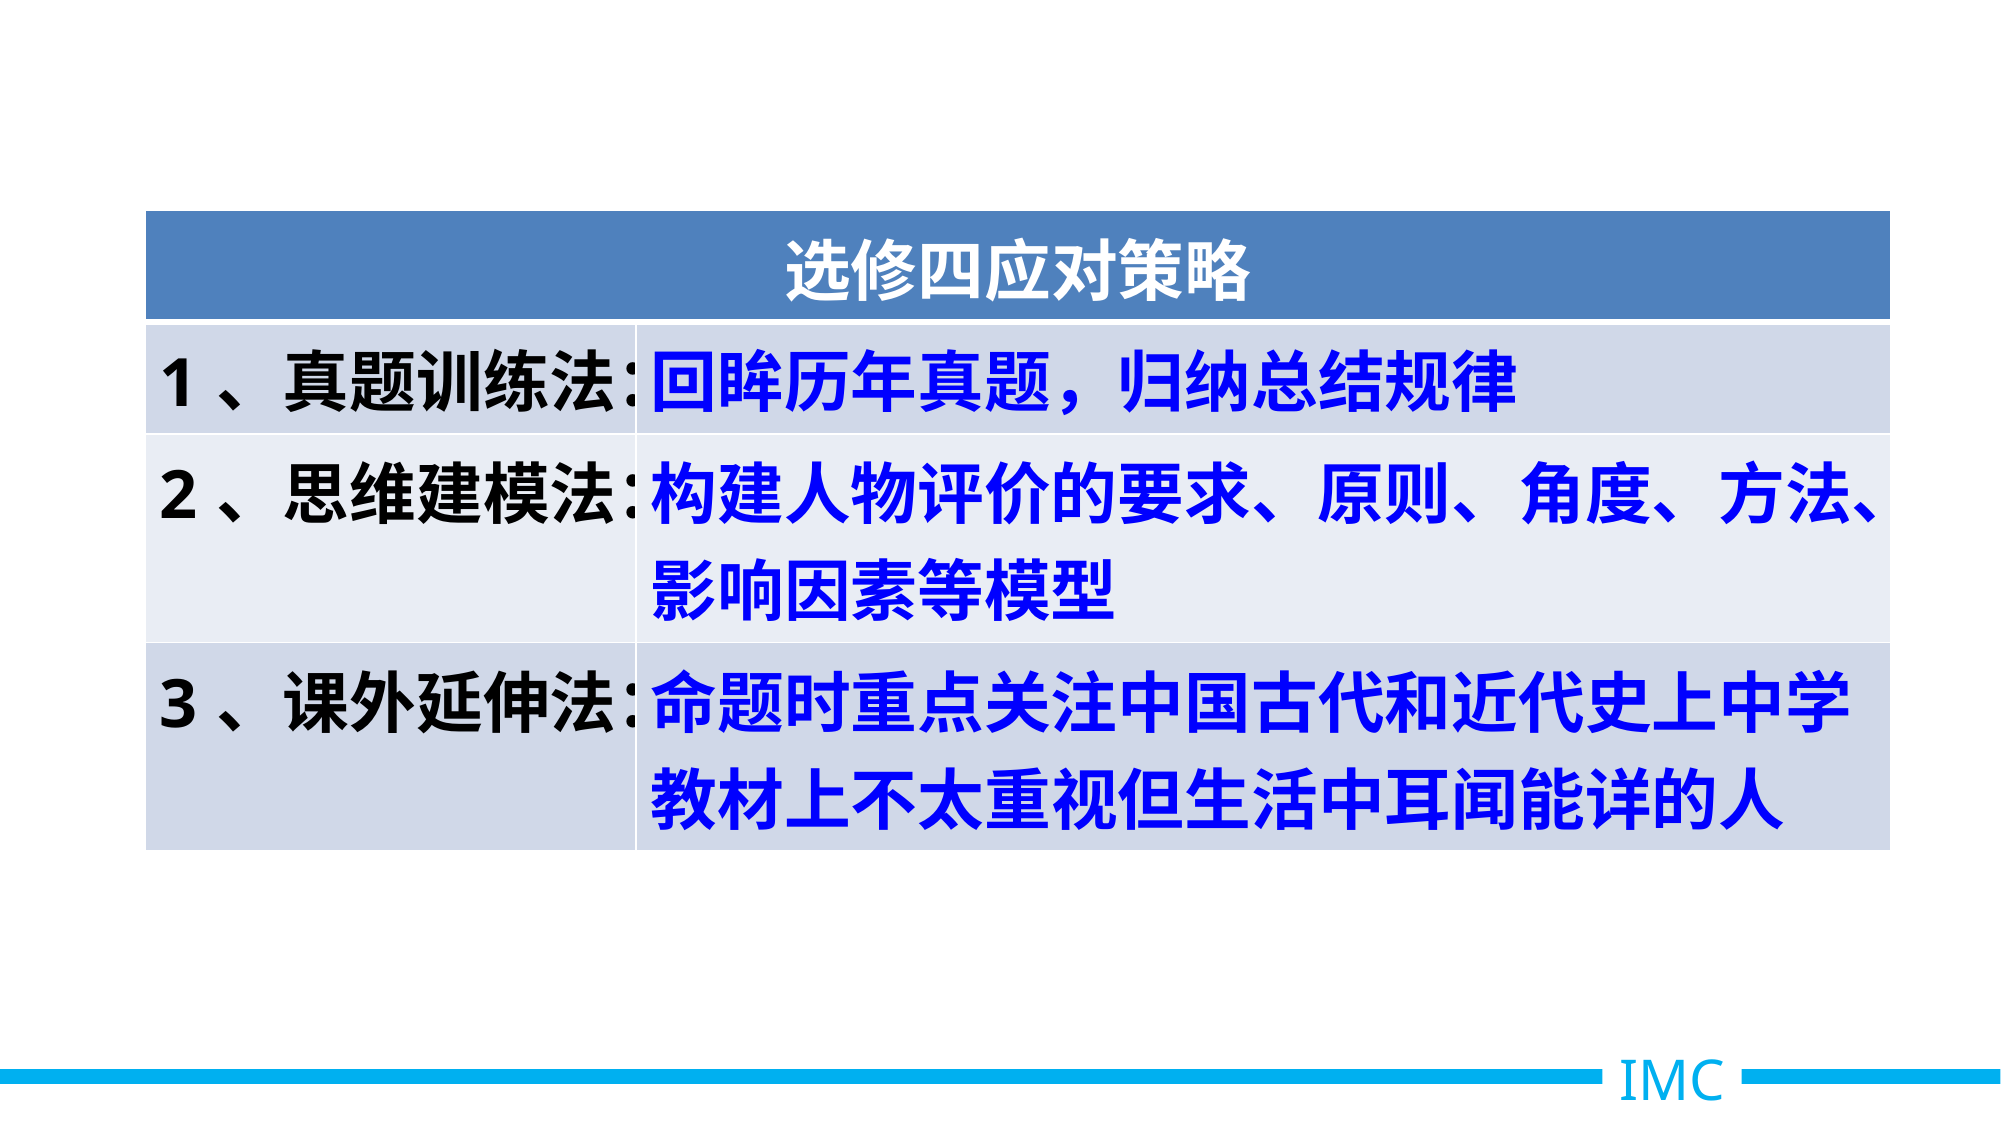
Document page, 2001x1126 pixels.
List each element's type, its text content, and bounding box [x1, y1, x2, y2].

table_cell 1、真题训练法： [146, 325, 635, 433]
table_cell 2、思维建模法： [146, 435, 635, 642]
table_cell 命题时重点关注中国古代和近代史上中学教材上不太重视但生活中耳闻能详的人 [637, 643, 1890, 850]
table_cell 构建人物评价的要求、原则、角度、方法、影响因素等模型 [637, 435, 1890, 642]
table_cell 回眸历年真题，归纳总结规律 [637, 325, 1890, 433]
table_cell 3、课外延伸法： [146, 643, 635, 850]
table_header 选修四应对策略 [146, 211, 1890, 319]
